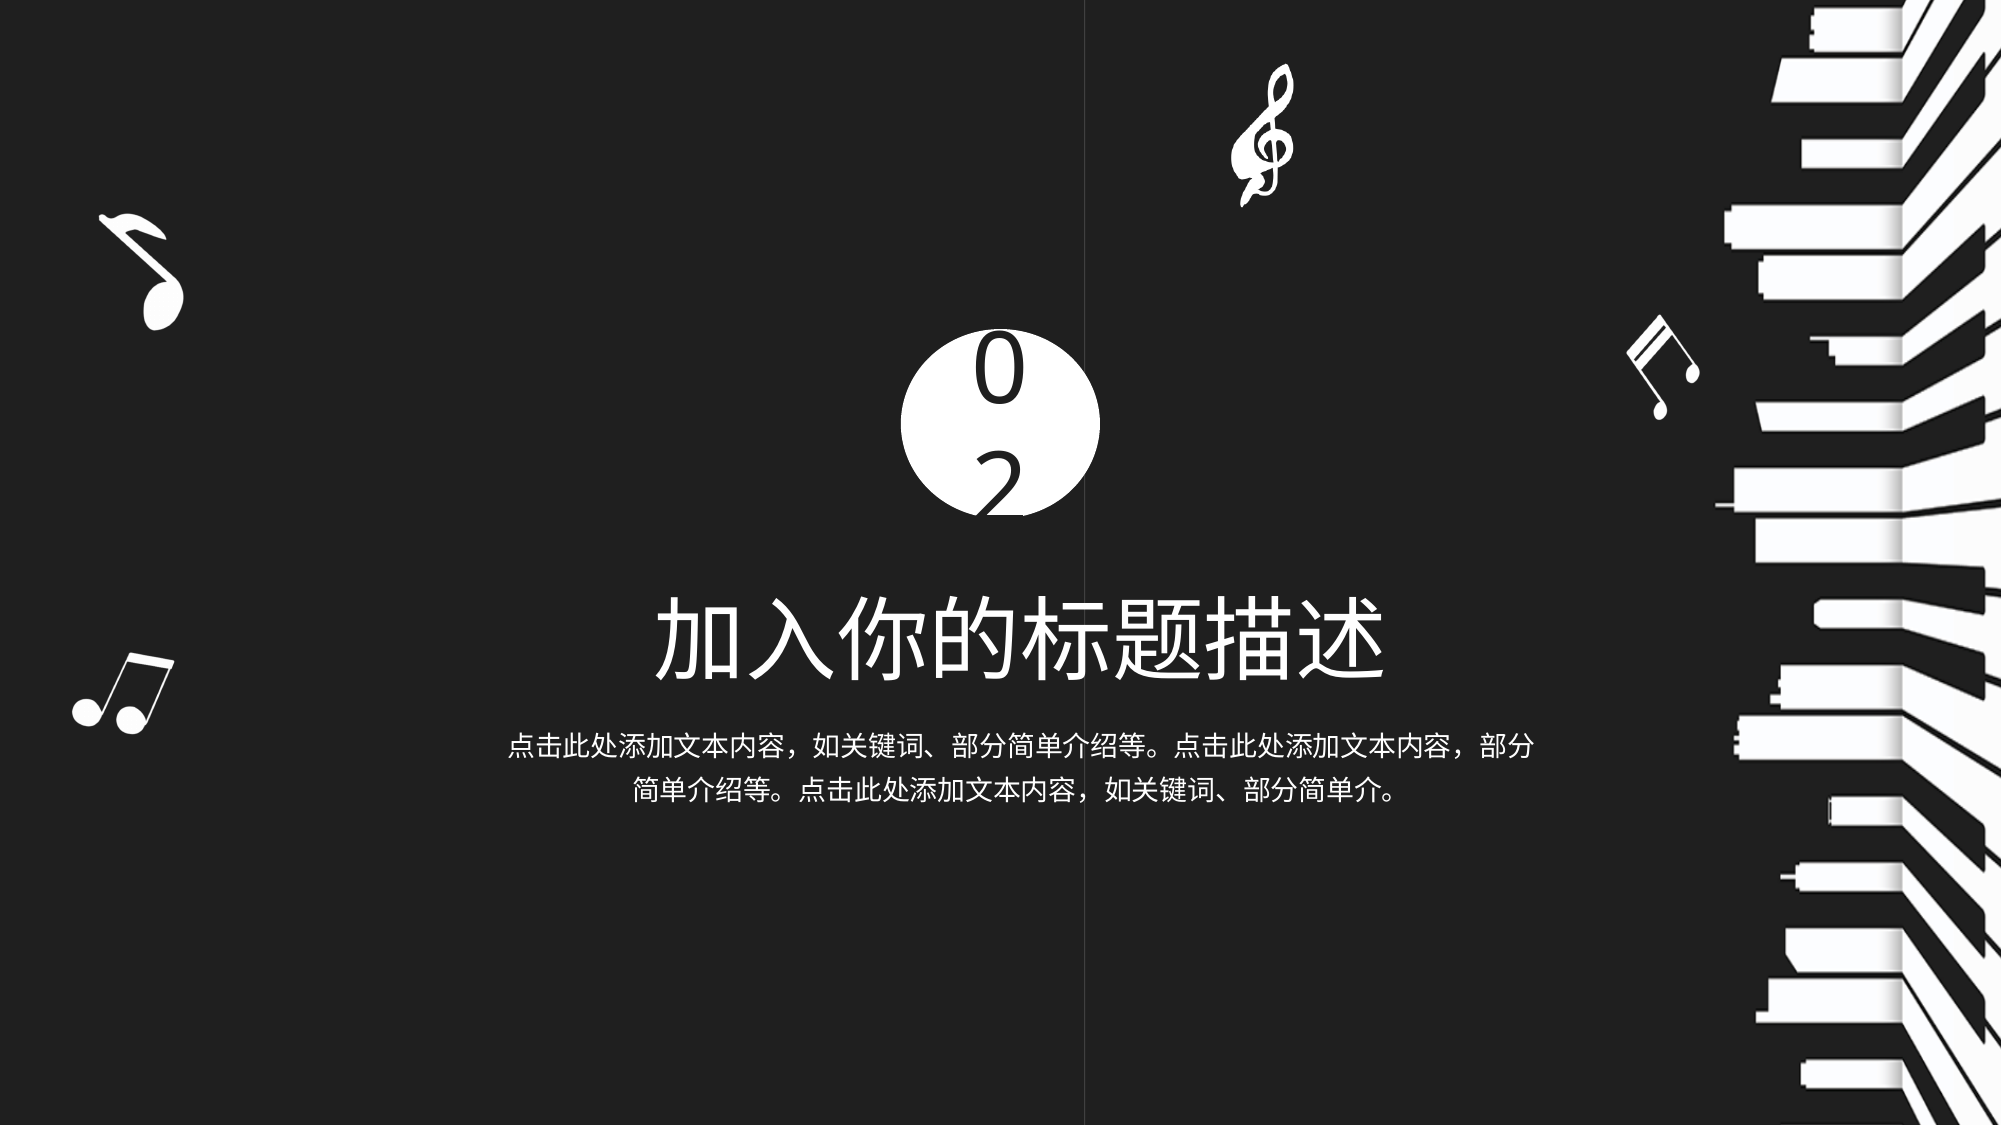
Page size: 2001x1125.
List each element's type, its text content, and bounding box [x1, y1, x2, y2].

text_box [489, 574, 1553, 815]
picture [0, 0, 2001, 1125]
text_box 02 [899, 330, 980, 518]
